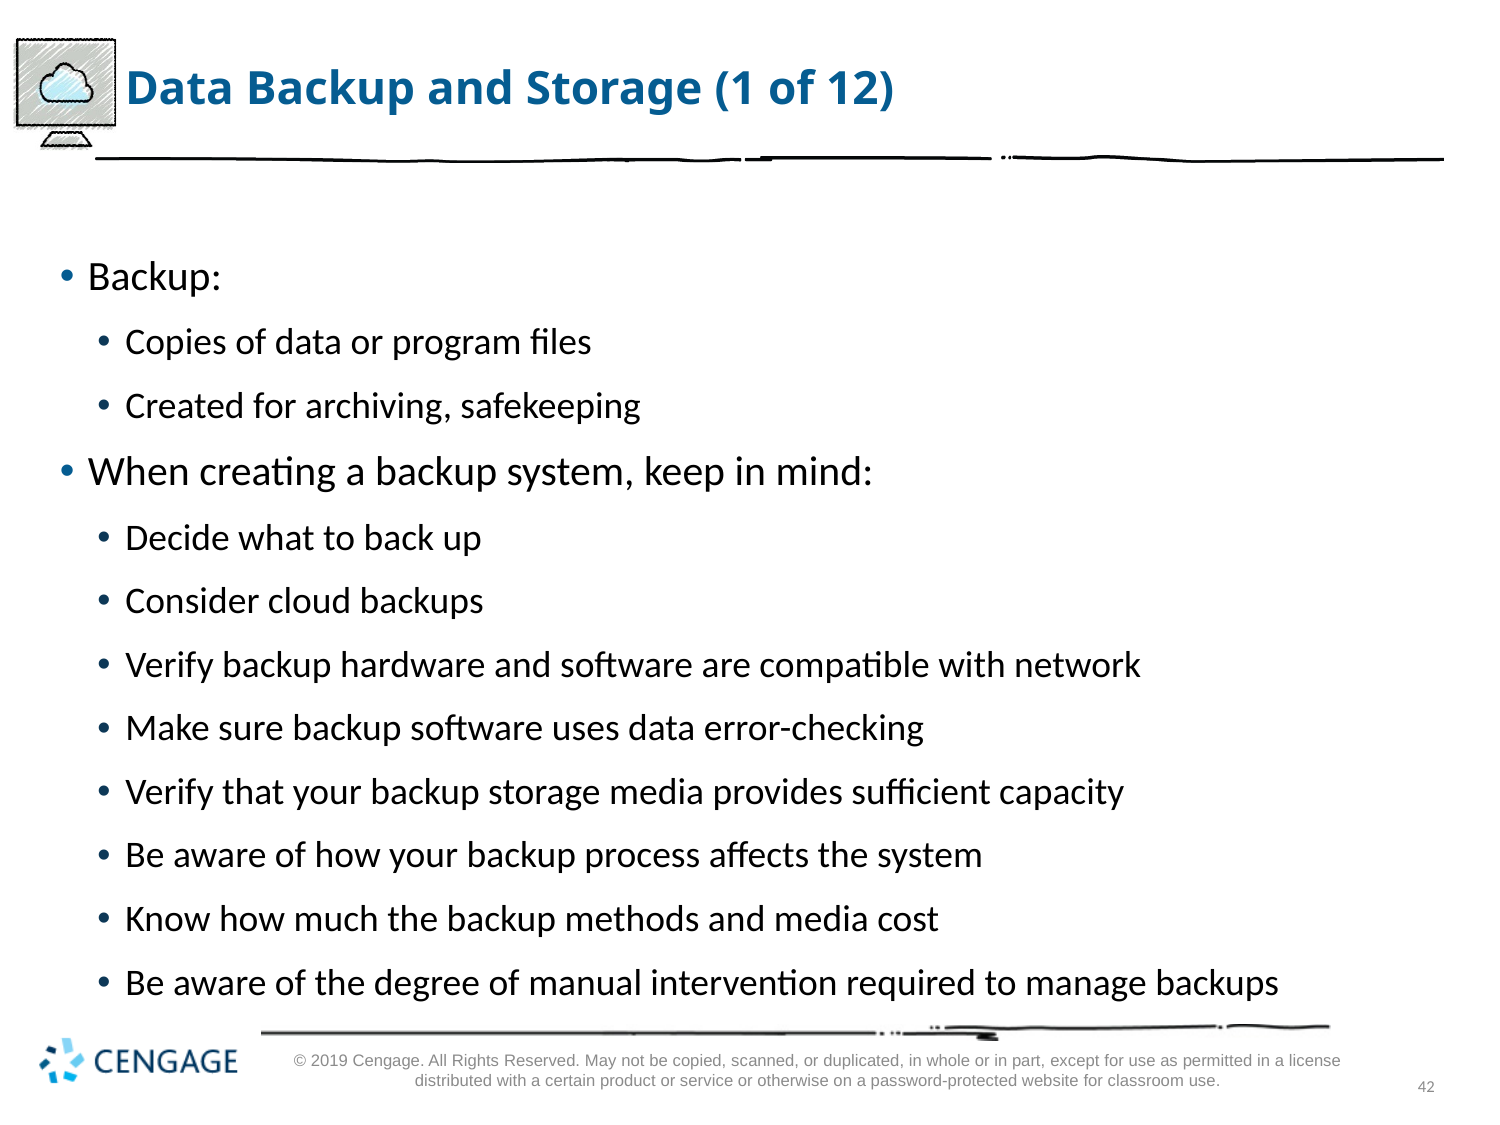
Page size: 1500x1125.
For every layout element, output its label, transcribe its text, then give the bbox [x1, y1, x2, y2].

picture [19, 1024, 250, 1096]
picture [261, 1024, 1331, 1041]
footer © 2019 Cengage. All Rights Reserved. May not be copied, scanned, or duplicated, in whole or in part, except for use as permitted in a license distributed with a certain product or service or otherwise on a password-protected website for classroom use. [262, 1050, 1375, 1091]
title Data Backup and Storage (1 of 12) [125, 66, 1442, 116]
picture [13, 36, 117, 151]
list Backup: Copies of data or program files Created for archiving, safekeeping When creating a backup system, keep in mind: Decide what to back up Consider cloud backups Verify backup hardware and software are compatible with network Make sure backup software uses data error-checking Verify that your backup storage media provides sufficient capacity Be aware of how your backup process affects the system Know how much the backup methods and media cost Be aware of the degree of manual intervention required to manage backups [59, 252, 1441, 1012]
picture [95, 155, 1444, 163]
